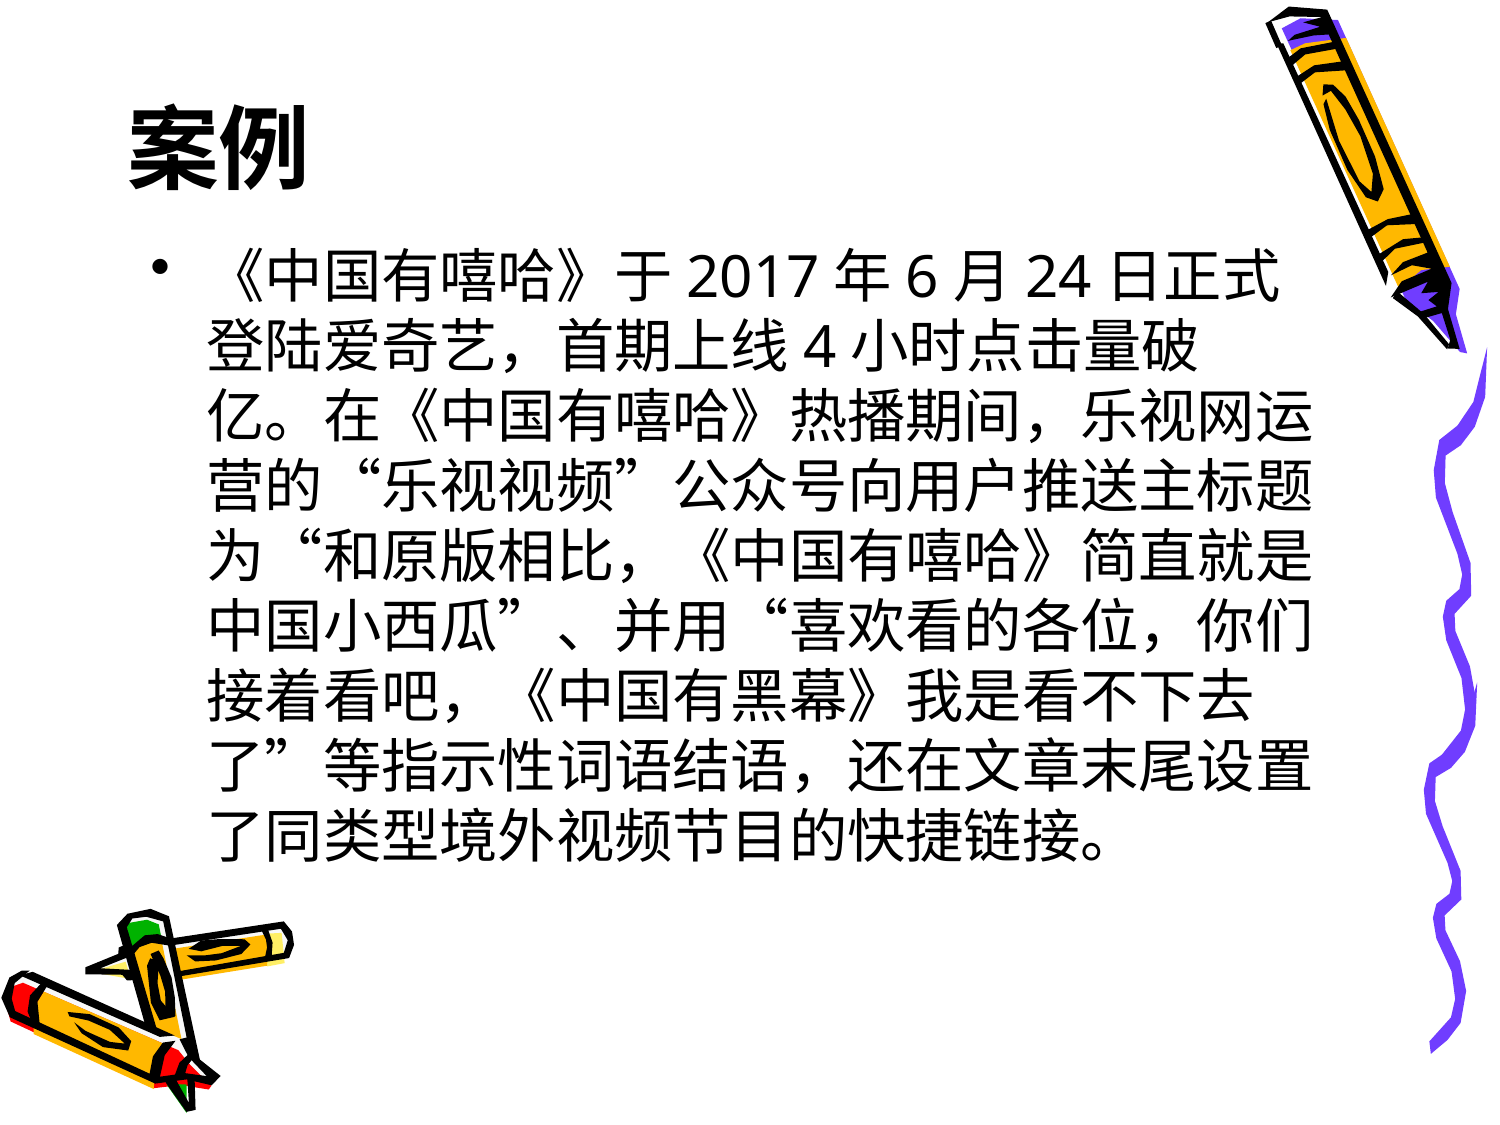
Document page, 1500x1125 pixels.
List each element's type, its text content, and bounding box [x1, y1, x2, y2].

list 《中国有嘻哈》于2017年6月24日正式登陆爱奇艺，首期上线4小时点击量破亿。在《中国有嘻哈》热播期间，乐视网运营的“乐视视频”公众号向用户推送主标题为“和原版相比，《中国有嘻哈》简直就是中国小西瓜”、并用“喜欢看的各位，你们接着看吧，《中国有黑幕》我是看不下去了”等指示性词语结语，还在文章末尾设置了同类型境外视频节目的快捷链接。 [135, 231, 1330, 988]
title 案例 [112, 24, 1240, 209]
